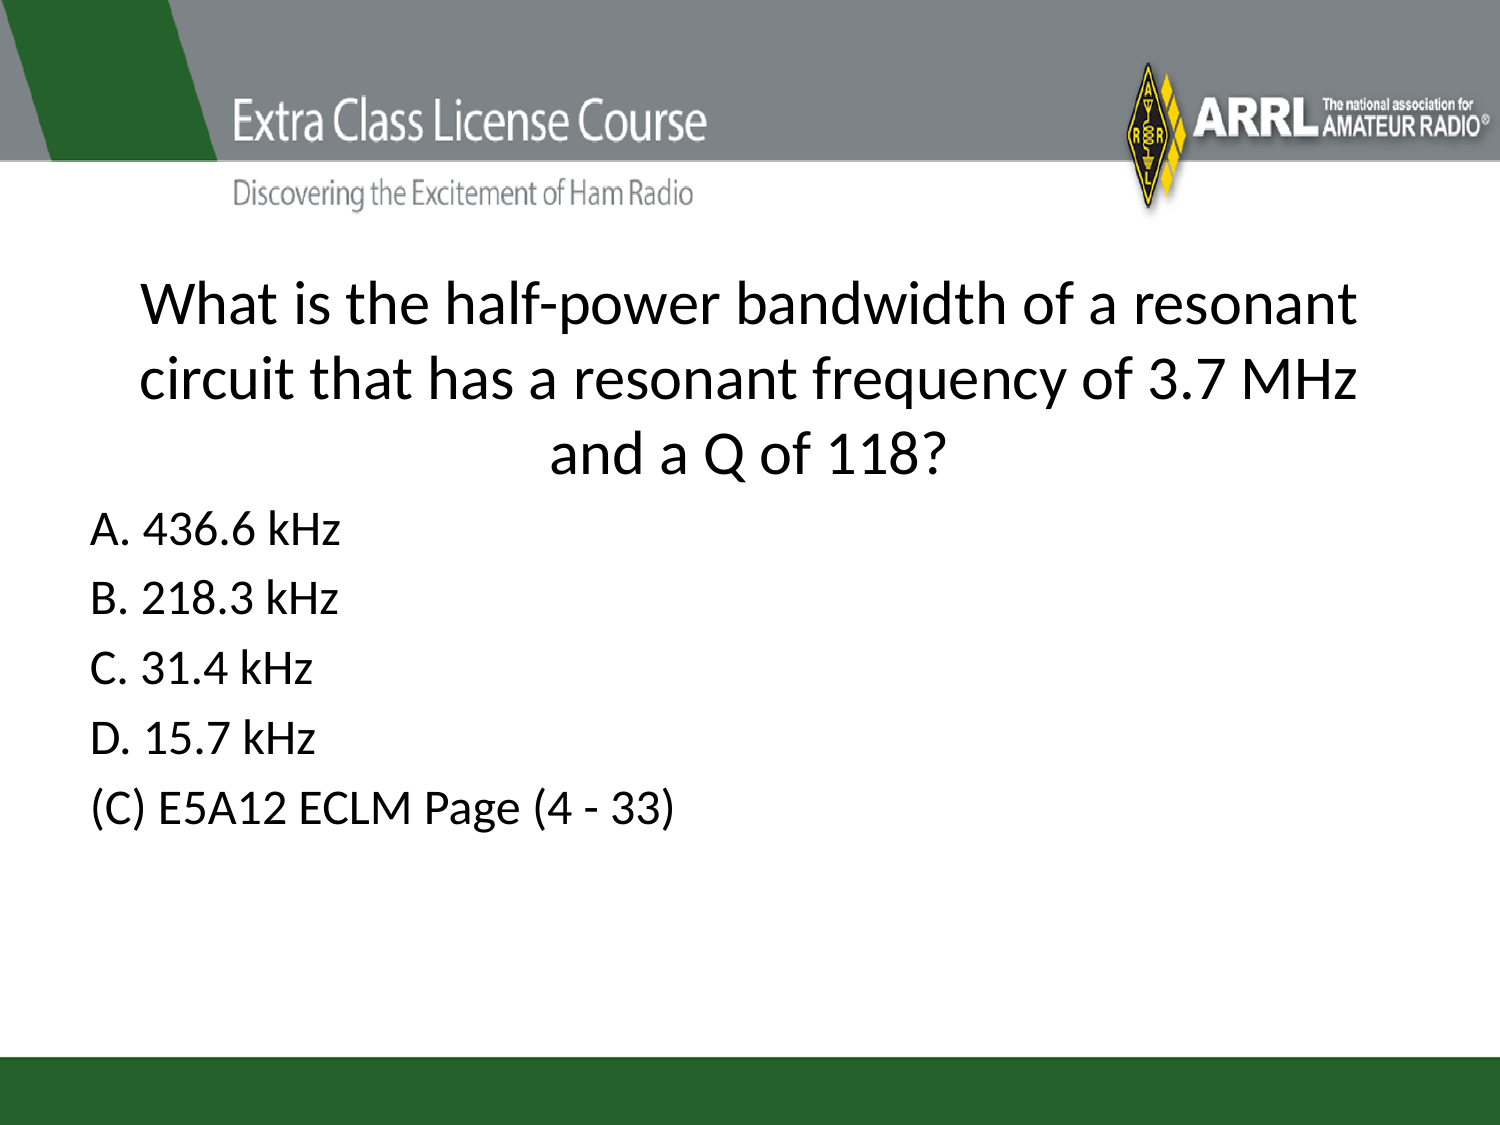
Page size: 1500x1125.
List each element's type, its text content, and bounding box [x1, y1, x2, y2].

list A. 436.6 kHz B. 218.3 kHz C. 31.4 kHz D. 15.7 kHz (C) E5A12 ECLM Page (4 - 33) [75, 487, 1425, 1005]
title What is the half-power bandwidth of a resonant circuit that has a resonant frequency of 3.7 MHz and a Q of 118? [75, 254, 1425, 435]
picture [0, 0, 1500, 1125]
